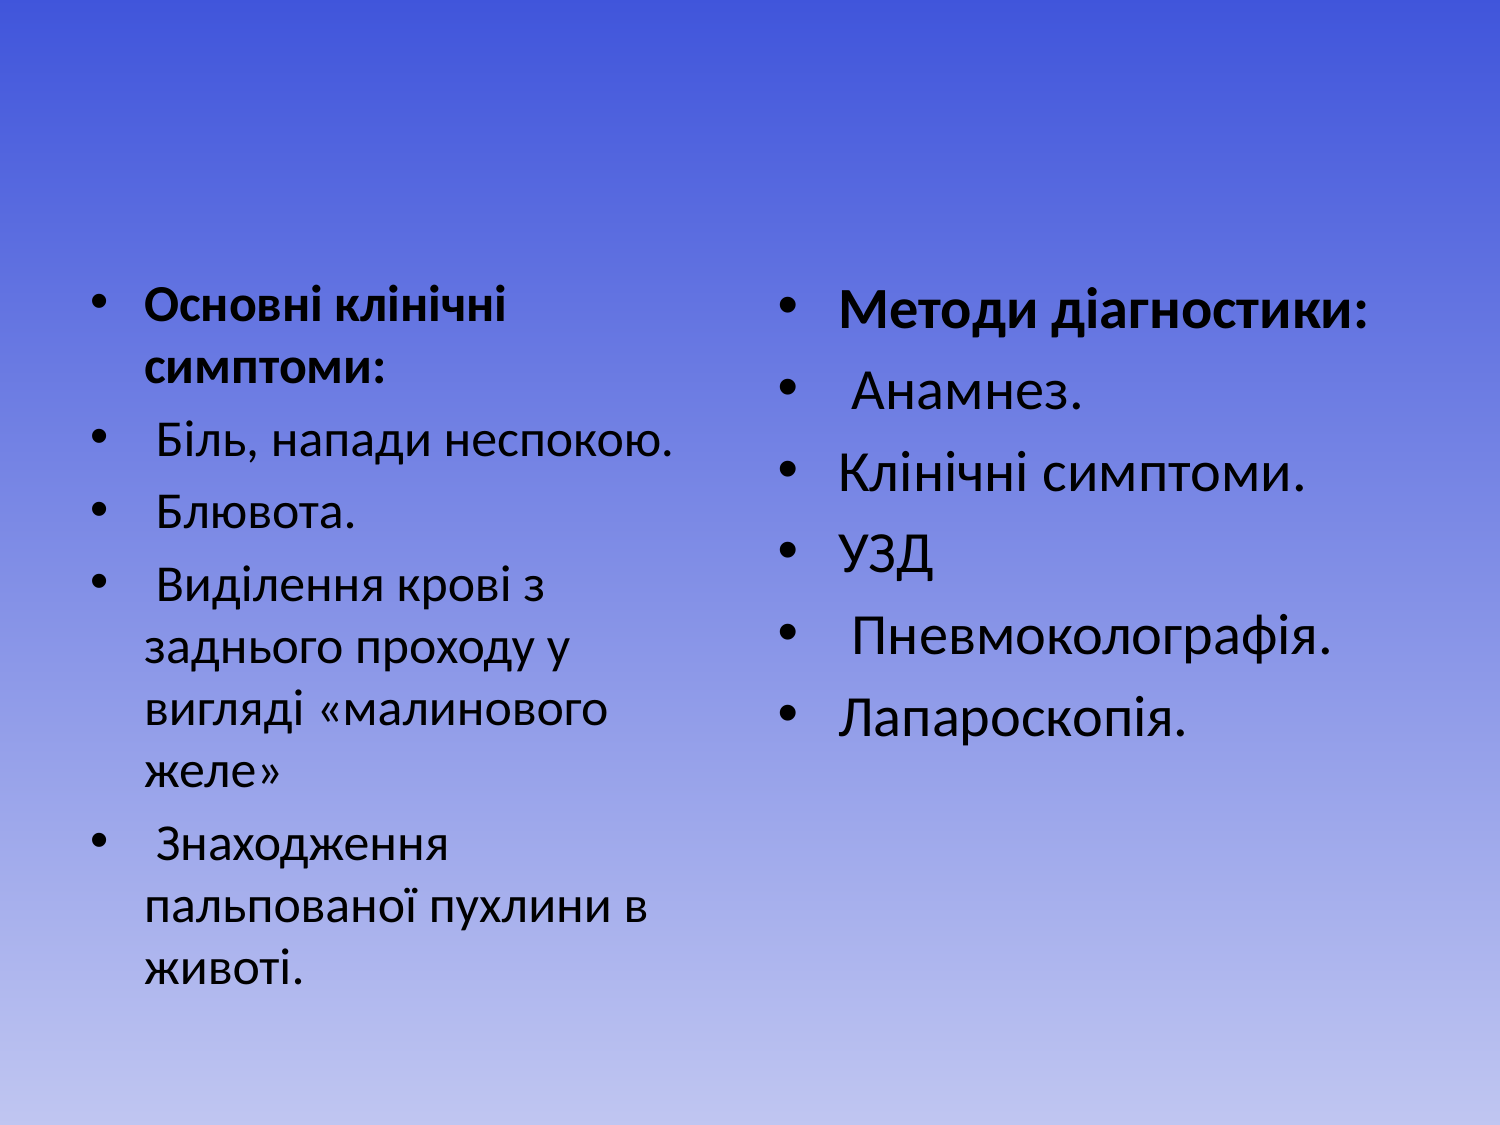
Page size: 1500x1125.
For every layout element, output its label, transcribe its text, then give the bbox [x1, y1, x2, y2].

list Основні клінічні симптоми: Біль, напади неспокою. Блювота. Виділення крові з заднього проходу у вигляді «малинового желе» Знаходження пальпованої пухлини в животі. [75, 262, 738, 1005]
list Методи діагностики: Анамнез. Клінічні симптоми. УЗД Пневмоколографія. Лапароскопія. [762, 262, 1425, 1005]
